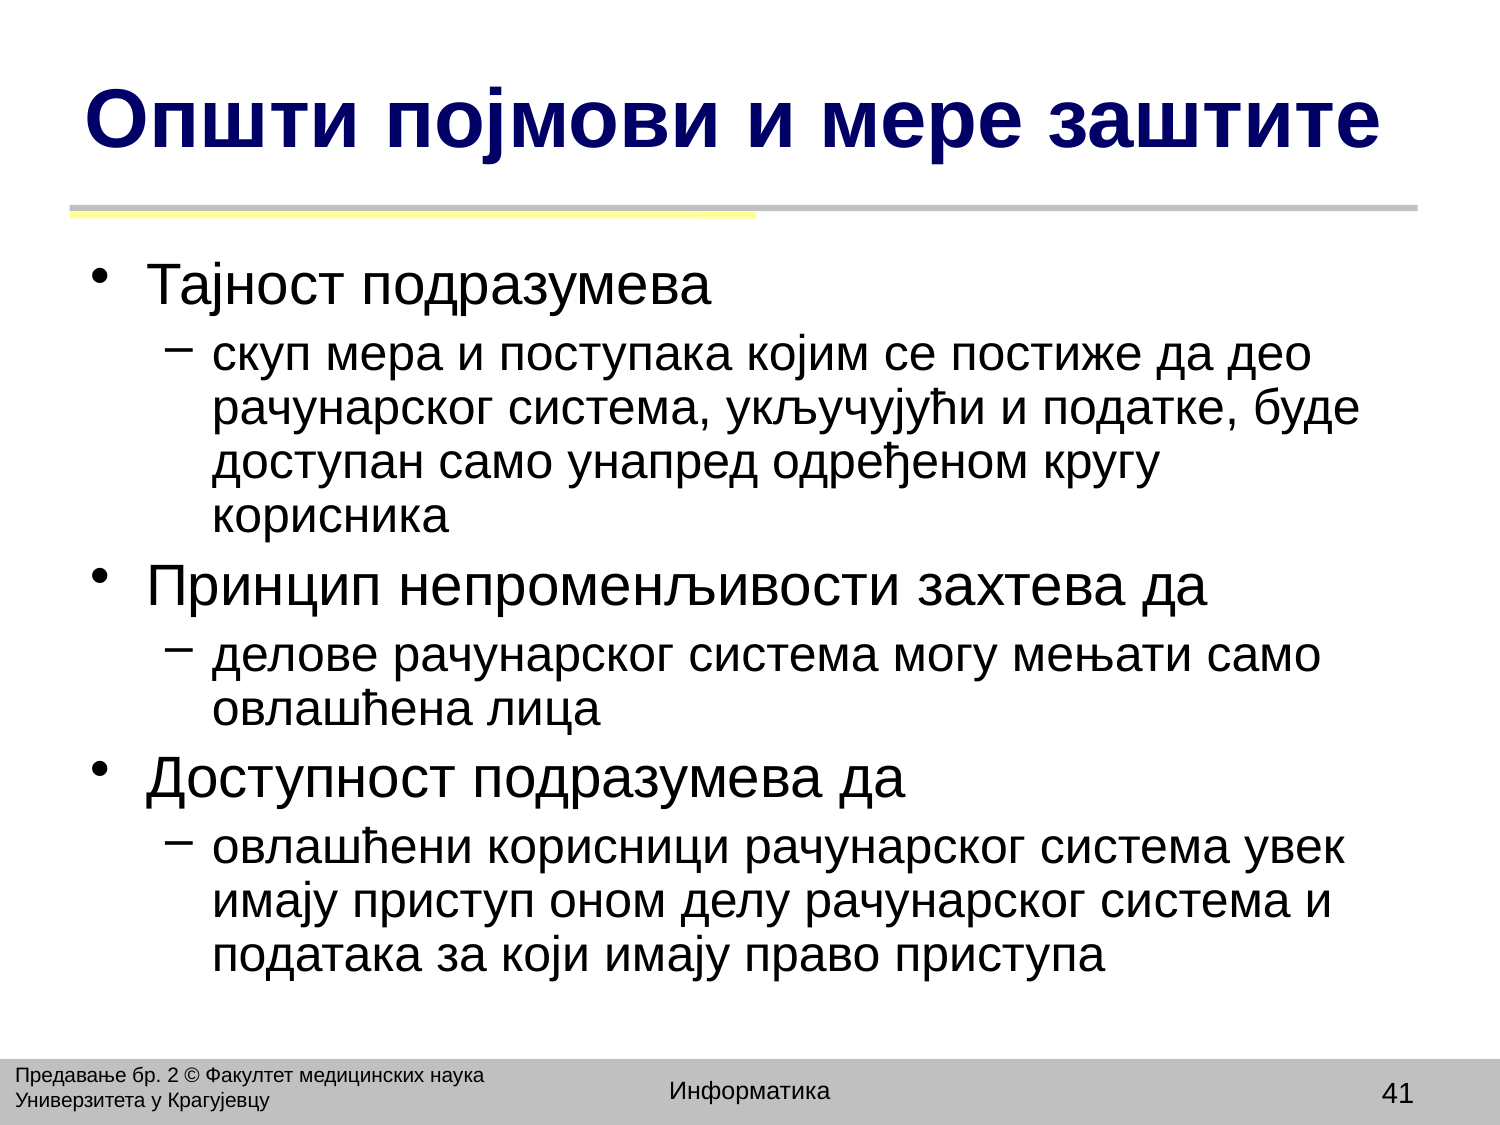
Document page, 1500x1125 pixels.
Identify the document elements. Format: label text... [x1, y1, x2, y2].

footer Информатика [512, 1066, 988, 1125]
slide_number 41 [1079, 1066, 1430, 1125]
slide_number Предавање бр. 2 © Факултет медицинских наука Универзитета у Крагујевцу [0, 1053, 607, 1108]
title Општи појмови и мере заштите [69, 19, 1426, 208]
list Тајност подразумева скуп мера и поступака којим се постиже да део рачунарског система, укључујући и податке, буде доступан само унапред одређеном кругу корисника Принцип непроменљивости захтева да делове рачунарског система могу мењати само овлашћена лица Доступност подразумева да овлашћени корисници рачунарског система увек имају приступ оном делу рачунарског система и података за који имају право приступа [74, 246, 1426, 1023]
